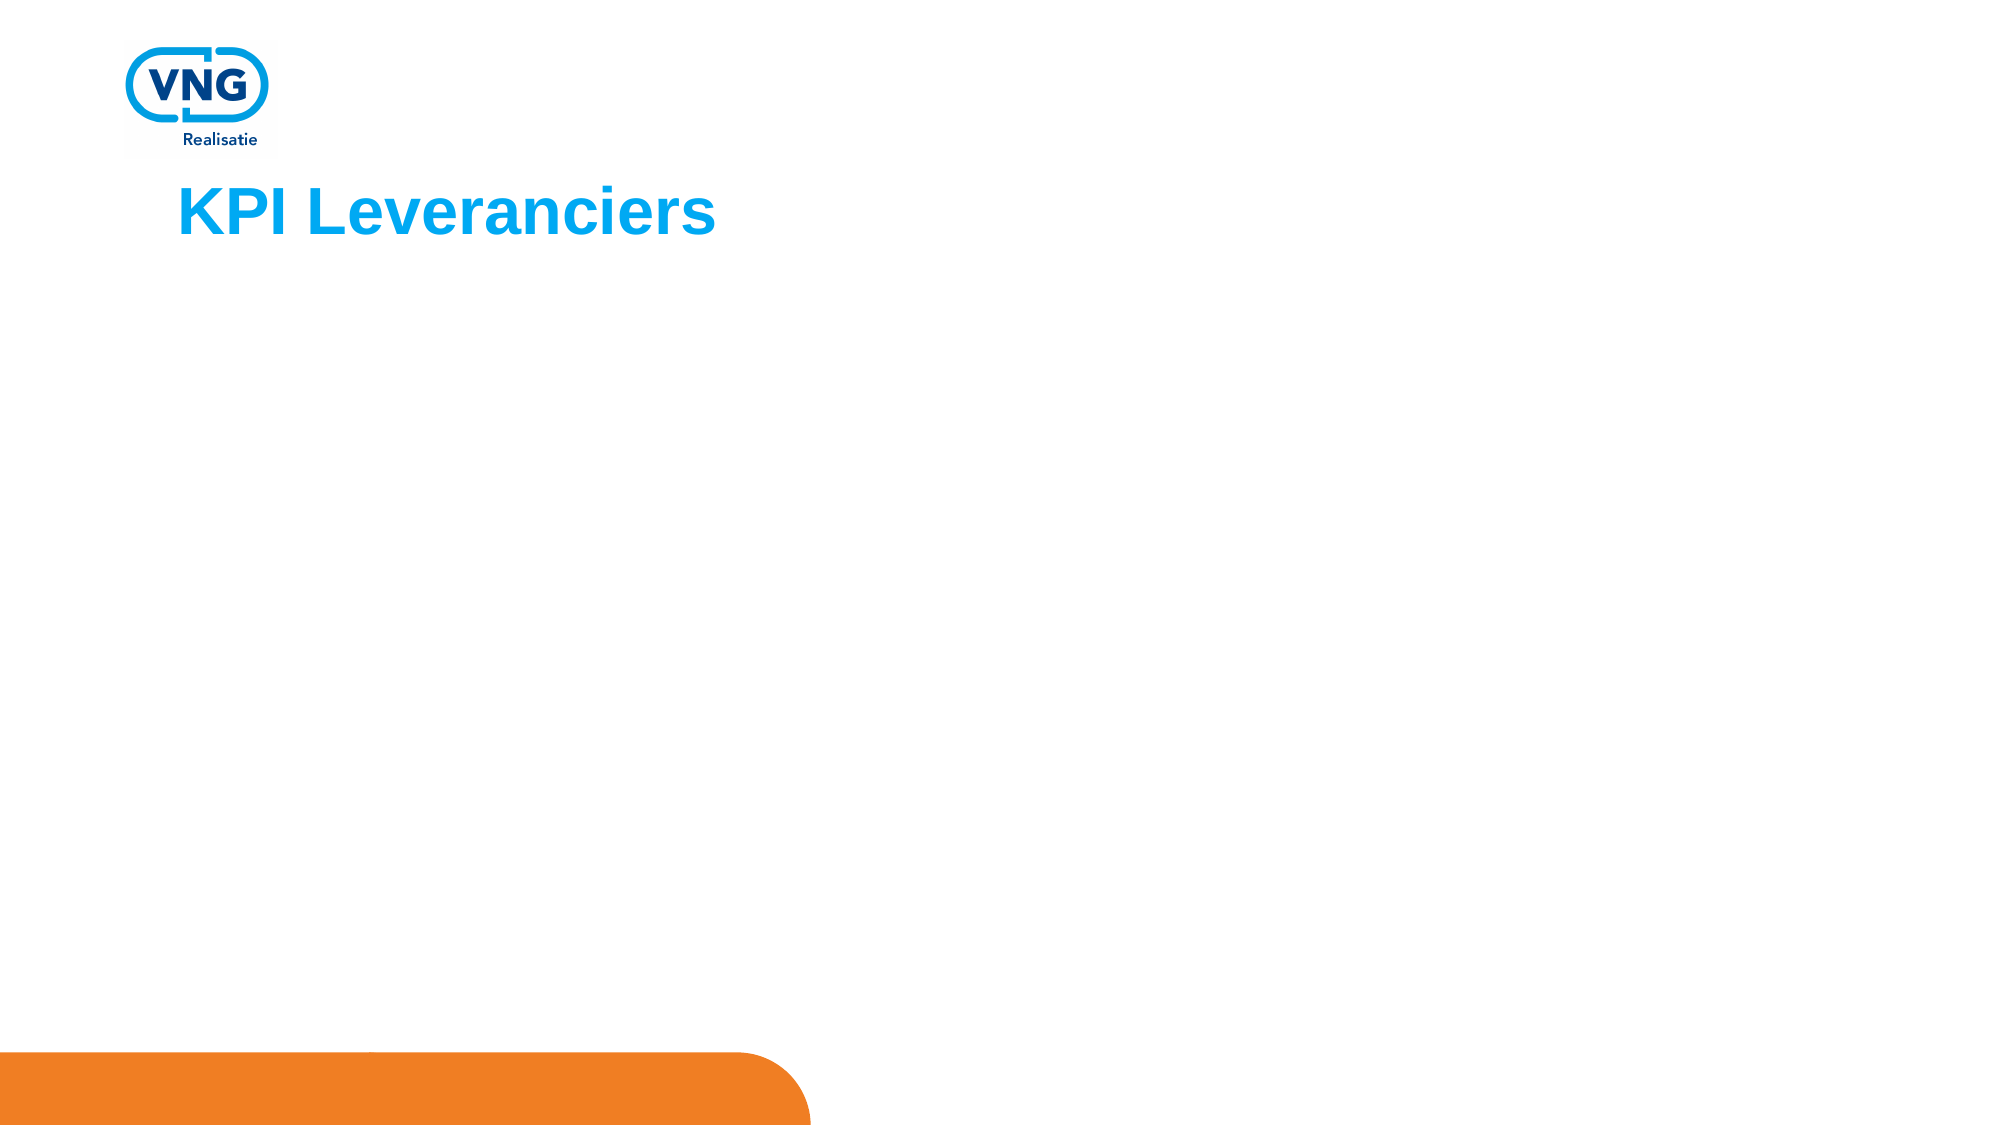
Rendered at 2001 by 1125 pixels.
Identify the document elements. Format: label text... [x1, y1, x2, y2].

title KPI Leveranciers [177, 177, 1823, 296]
picture [124, 40, 278, 159]
